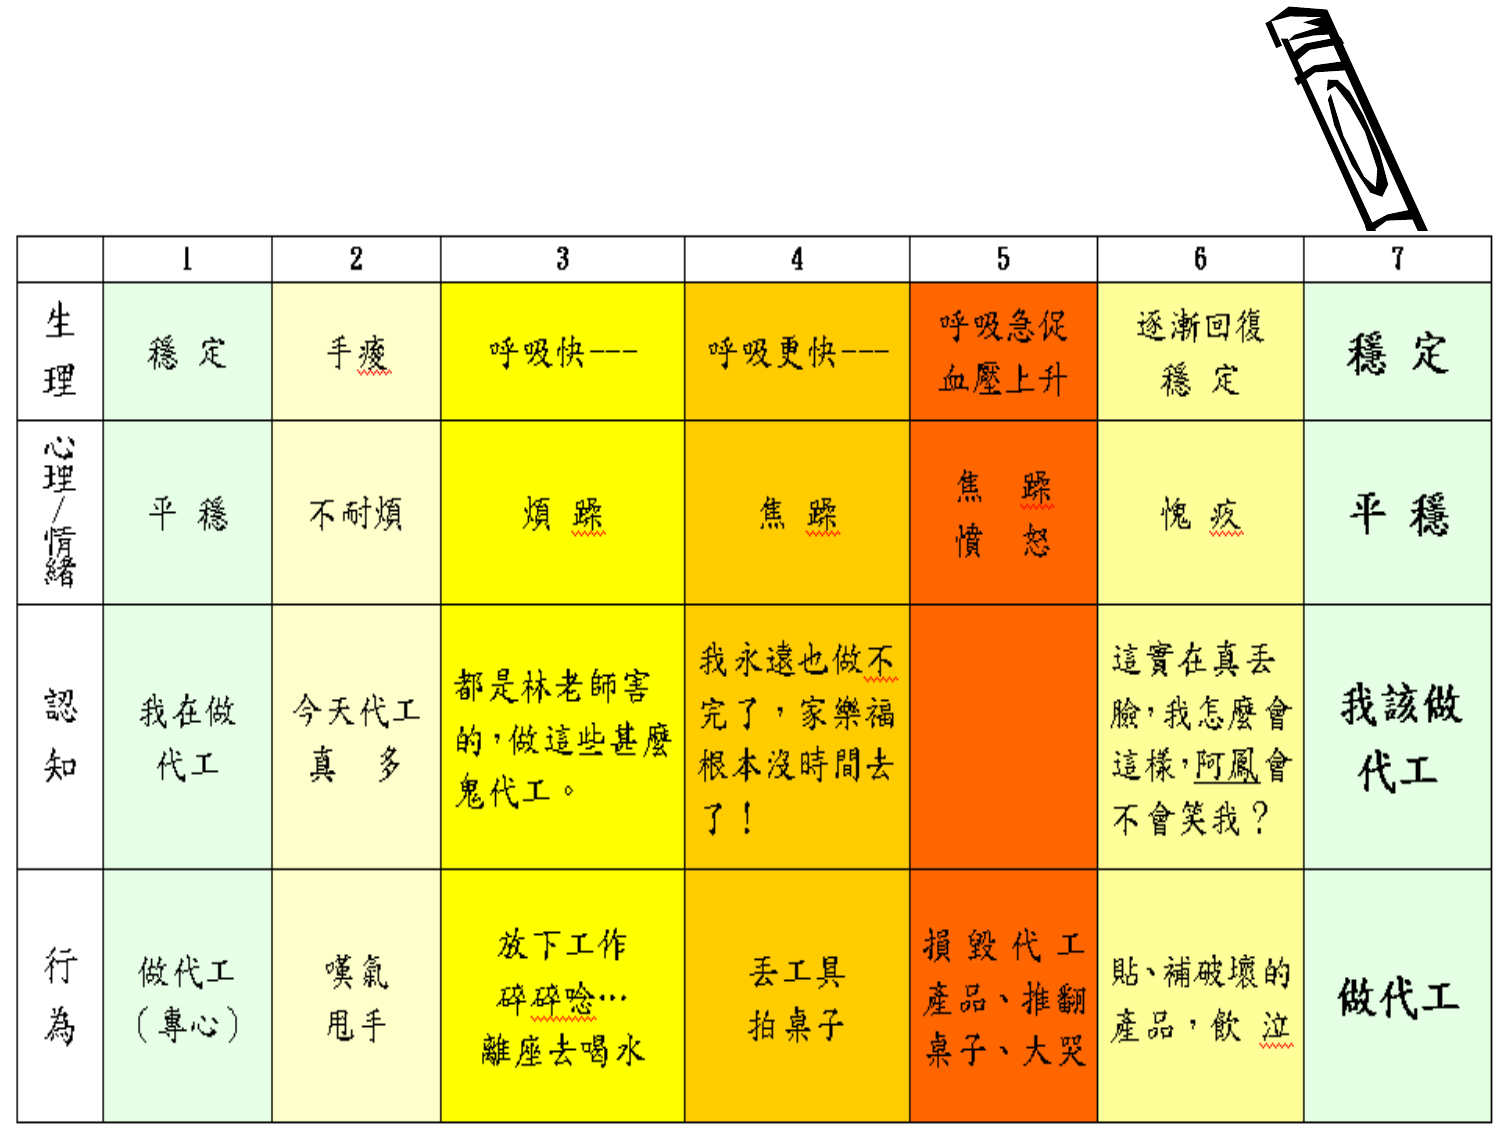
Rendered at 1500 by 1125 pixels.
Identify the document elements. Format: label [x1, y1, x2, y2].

picture [0, 231, 1500, 1125]
